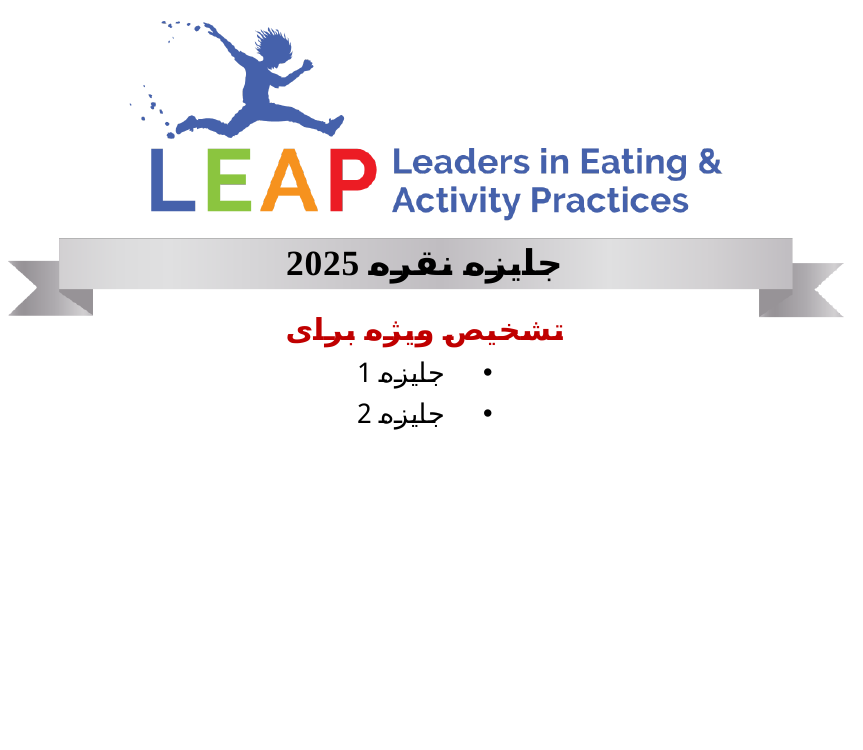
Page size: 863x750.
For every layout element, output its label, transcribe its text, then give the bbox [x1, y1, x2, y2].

picture [1, 0, 863, 338]
list تشخیص ویژه برای جایزه 1 جایزه 2 [92, 307, 758, 603]
title جایزه نقره 2025 [65, 239, 784, 290]
